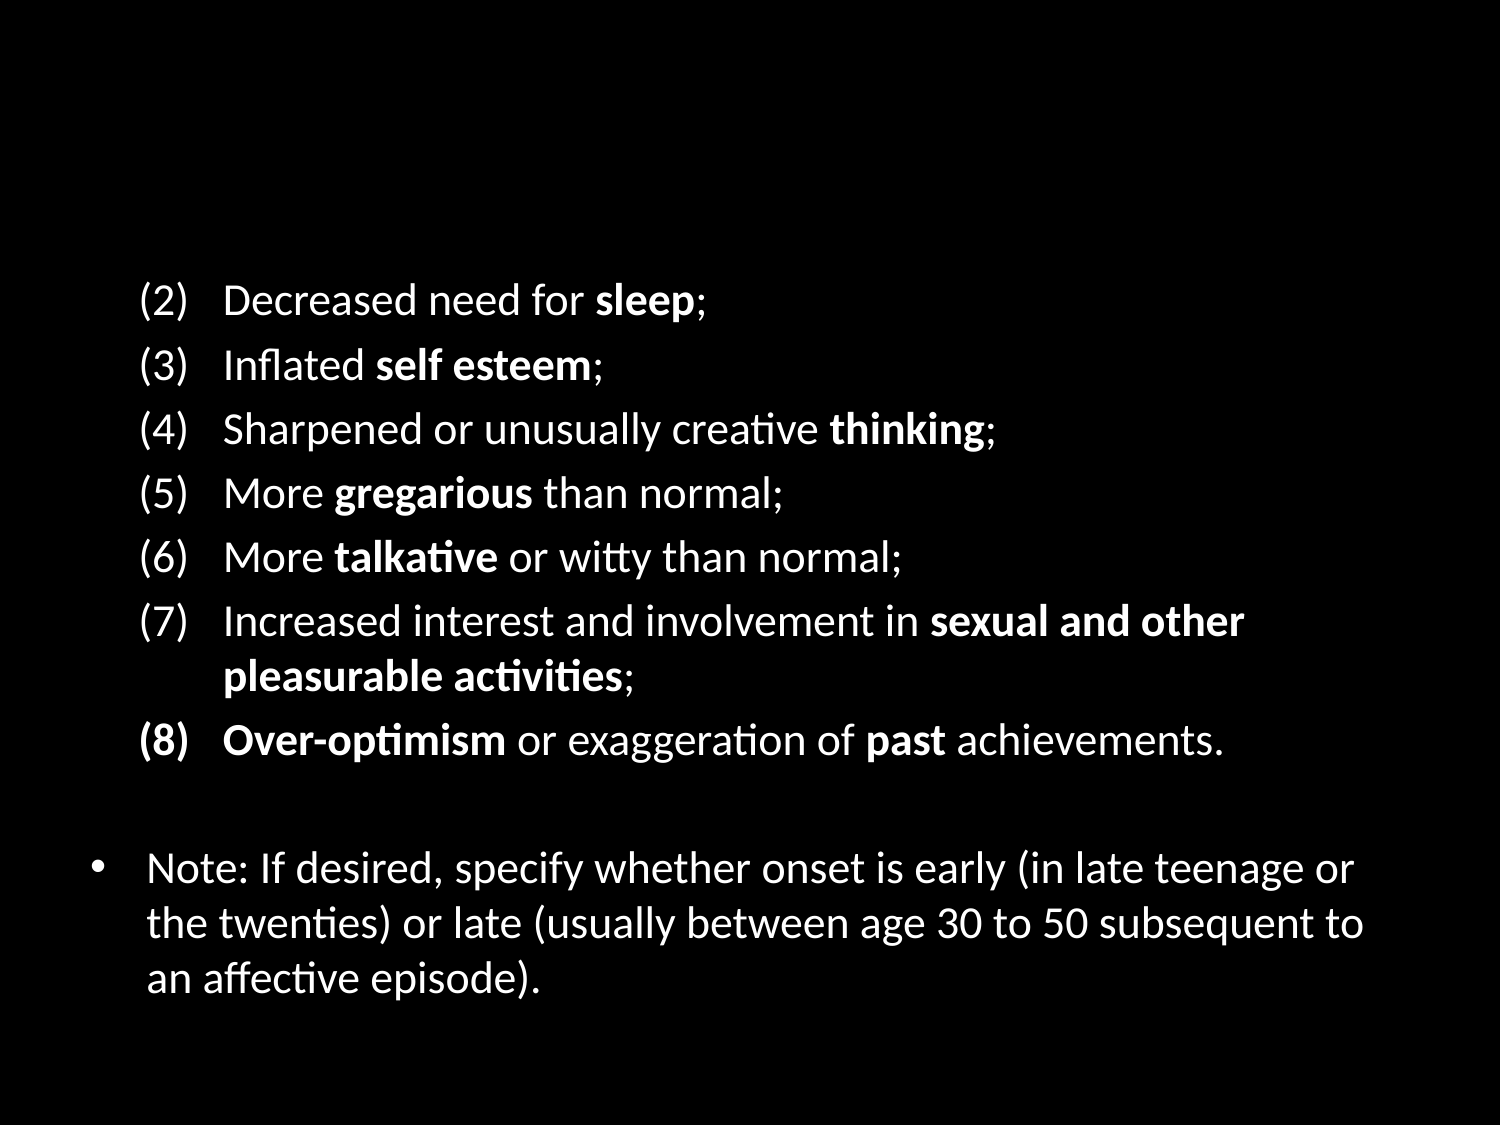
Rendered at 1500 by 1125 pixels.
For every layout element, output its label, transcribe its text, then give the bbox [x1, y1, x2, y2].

list Decreased need for sleep; Inflated self esteem; Sharpened or unusually creative thinking; More gregarious than normal; More talkative or witty than normal; Increased interest and involvement in sexual and other pleasurable activities; Over-optimism or exaggeration of past achievements. Note: If desired, specify whether onset is early (in late teenage or the twenties) or late (usually between age 30 to 50 subsequent to an affective episode). [75, 262, 1425, 1005]
